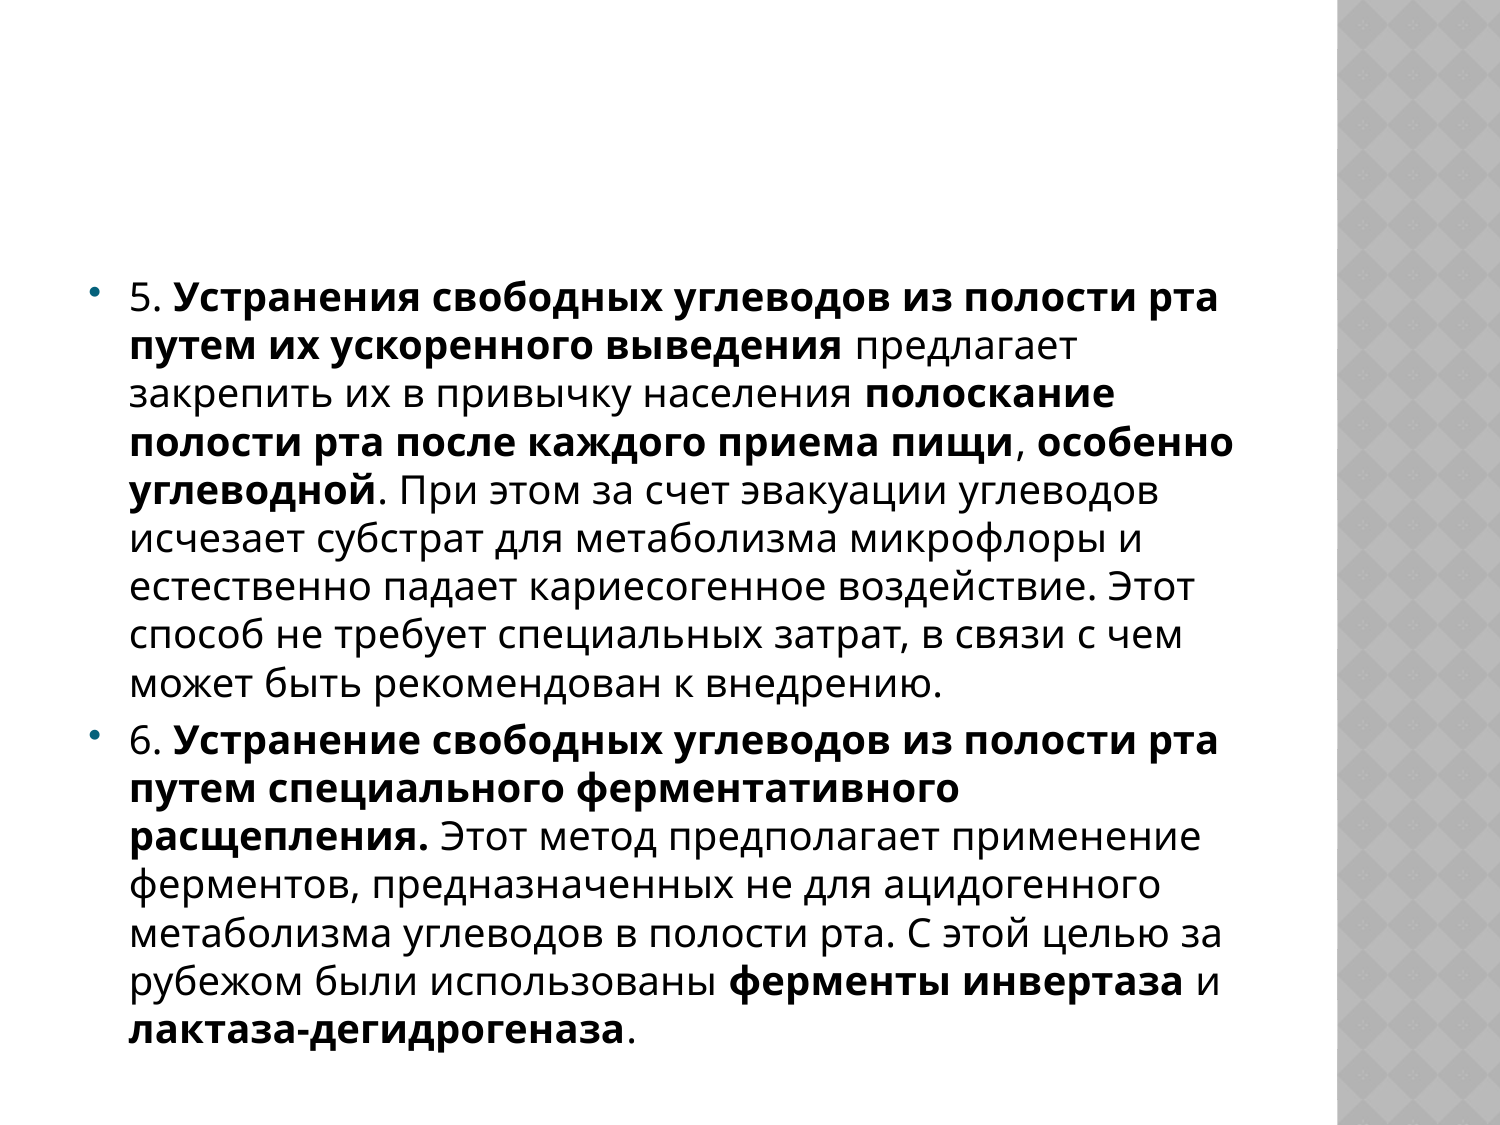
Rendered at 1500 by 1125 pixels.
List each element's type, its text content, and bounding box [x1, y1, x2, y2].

list 5. Устранения свободных углеводов из полости рта путем их ускоренного выведения предлагает закрепить их в привычку населения полоскание полости рта после каждого приема пищи, особенно углеводной. При этом за счет эвакуации углеводов исчезает субстрат для метаболизма микрофлоры и естественно падает кариесогенное воздействие. Этот способ не требует специальных затрат, в связи с чем может быть рекомендован к внедрению. 6. Устранение свободных углеводов из полости рта путем специального ферментативного расщепления. Этот метод предполагает применение ферментов, предназначенных не для ацидогенного метаболизма углеводов в полости рта. С этой целью за рубежом были использованы ферменты инвертаза и лактаза-дегидрогеназа. [75, 264, 1263, 1059]
